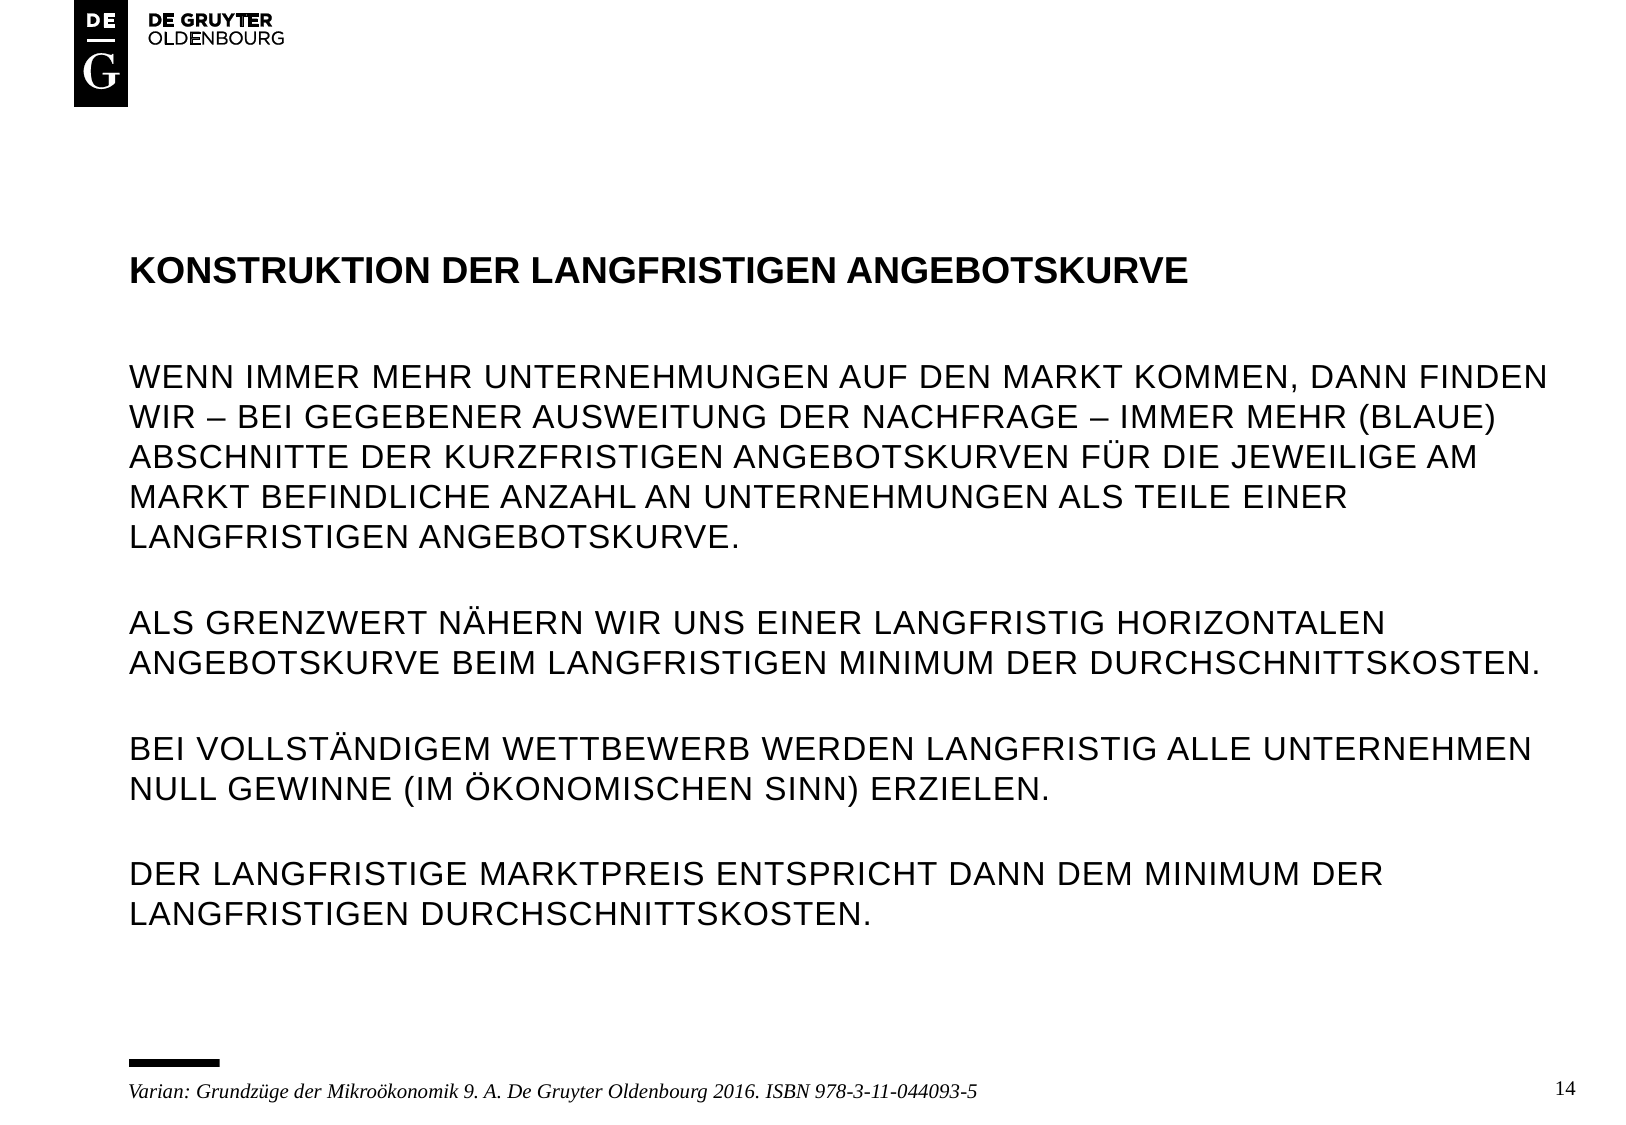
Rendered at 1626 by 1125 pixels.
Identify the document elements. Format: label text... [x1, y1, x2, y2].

list WENN IMMER MEHR UNTERNEHMUNGEN AUF DEN MARKT KOMMEN, DANN FINDEN WIR – BEI GEGEBENER AUSWEITUNG DER NACHFRAGE – IMMER MEHR (BLAUE) ABSCHNITTE DER KURZFRISTIGEN ANGEBOTSKURVEN FÜR DIE JEWEILIGE AM MARKT BEFINDLICHE ANZAHL AN UNTERNEHMUNGEN ALS TEILE EINER LANGFRISTIGEN ANGEBOTSKURVE. ALS GRENZWERT NÄHERN WIR UNS EINER LANGFRISTIG HORIZONTALEN ANGEBOTSKURVE BEIM LANGFRISTIGEN MINIMUM DER DURCHSCHNITTSKOSTEN. BEI VOLLSTÄNDIGEM WETTBEWERB WERDEN LANGFRISTIG ALLE UNTERNEHMEN NULL GEWINNE (IM ÖKONOMISCHEN SINN) ERZIELEN. DER LANGFRISTIGE MARKTPREIS ENTSPRICHT DANN DEM MINIMUM DER LANGFRISTIGEN DURCHSCHNITTSKOSTEN. [129, 355, 1556, 1000]
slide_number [128, 1077, 1539, 1108]
slide_number 14 [1554, 1074, 1614, 1104]
title KONSTRUKTION DER LANGFRISTIGEN ANGEBOTSKURVE [129, 245, 1556, 328]
